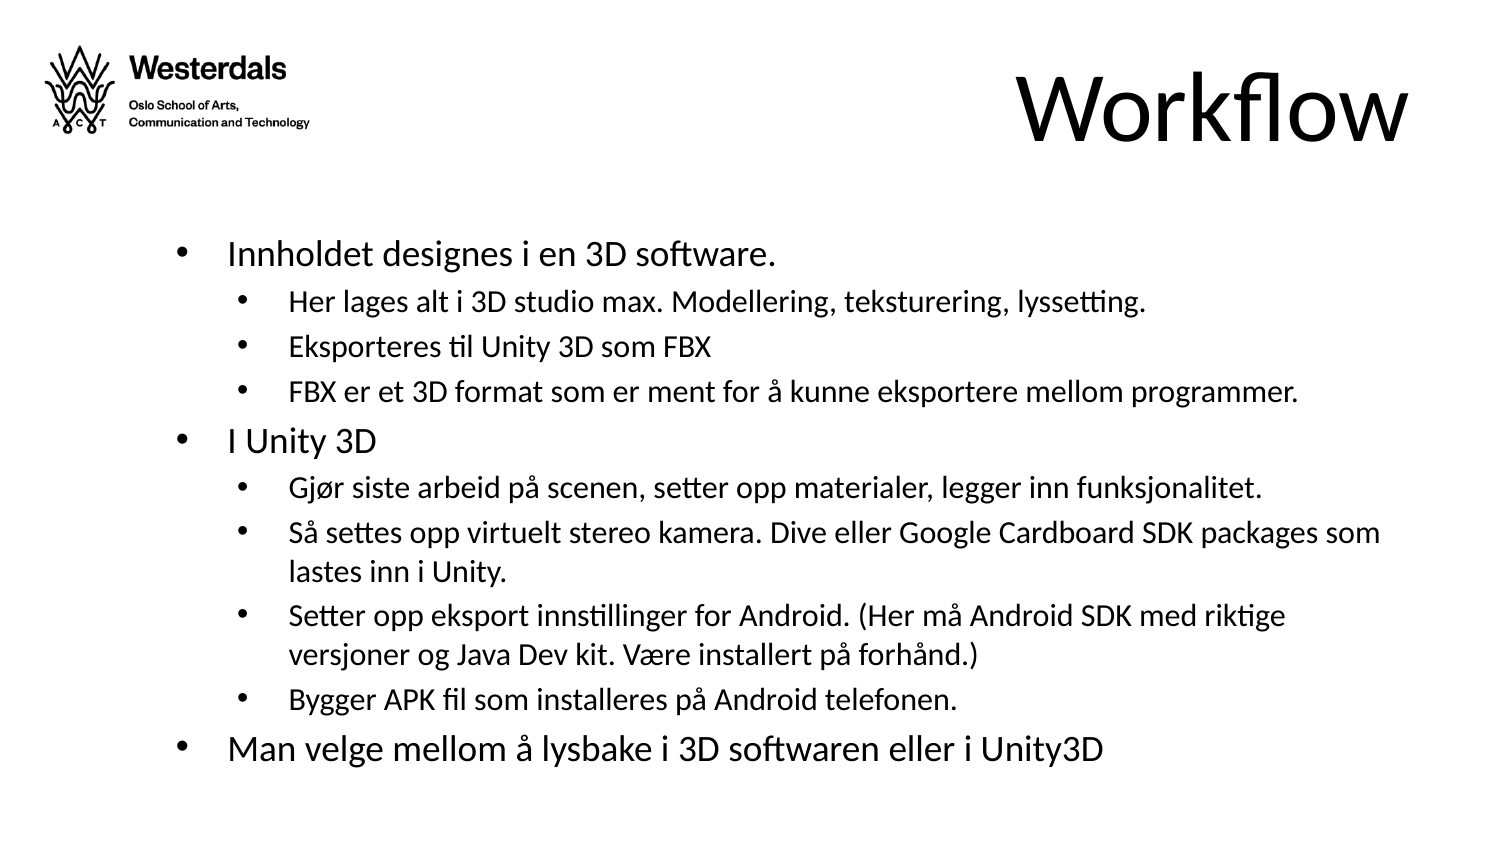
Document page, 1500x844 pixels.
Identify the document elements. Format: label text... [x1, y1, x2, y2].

picture [0, 0, 327, 149]
text_box Workflow [74, 33, 1425, 175]
text_box [74, 196, 1425, 754]
text_box Innholdet designes i en 3D software. Her lages alt i 3D studio max. Modellering, teksturering, lyssetting. Eksporteres til Unity 3D som FBX FBX er et 3D format som er ment for å kunne eksportere mellom programmer. I Unity 3D Gjør siste arbeid på scenen, setter opp materialer, legger inn funksjonalitet. Så settes opp virtuelt stereo kamera. Dive eller Google Cardboard SDK packages som lastes inn i Unity. Setter opp eksport innstillinger for Android. (Her må Android SDK med riktige versjoner og Java Dev kit. Være installert på forhånd.) Bygger APK fil som installeres på Android telefonen. Man velge mellom å lysbake i 3D softwaren eller i Unity3D [99, 221, 1425, 779]
